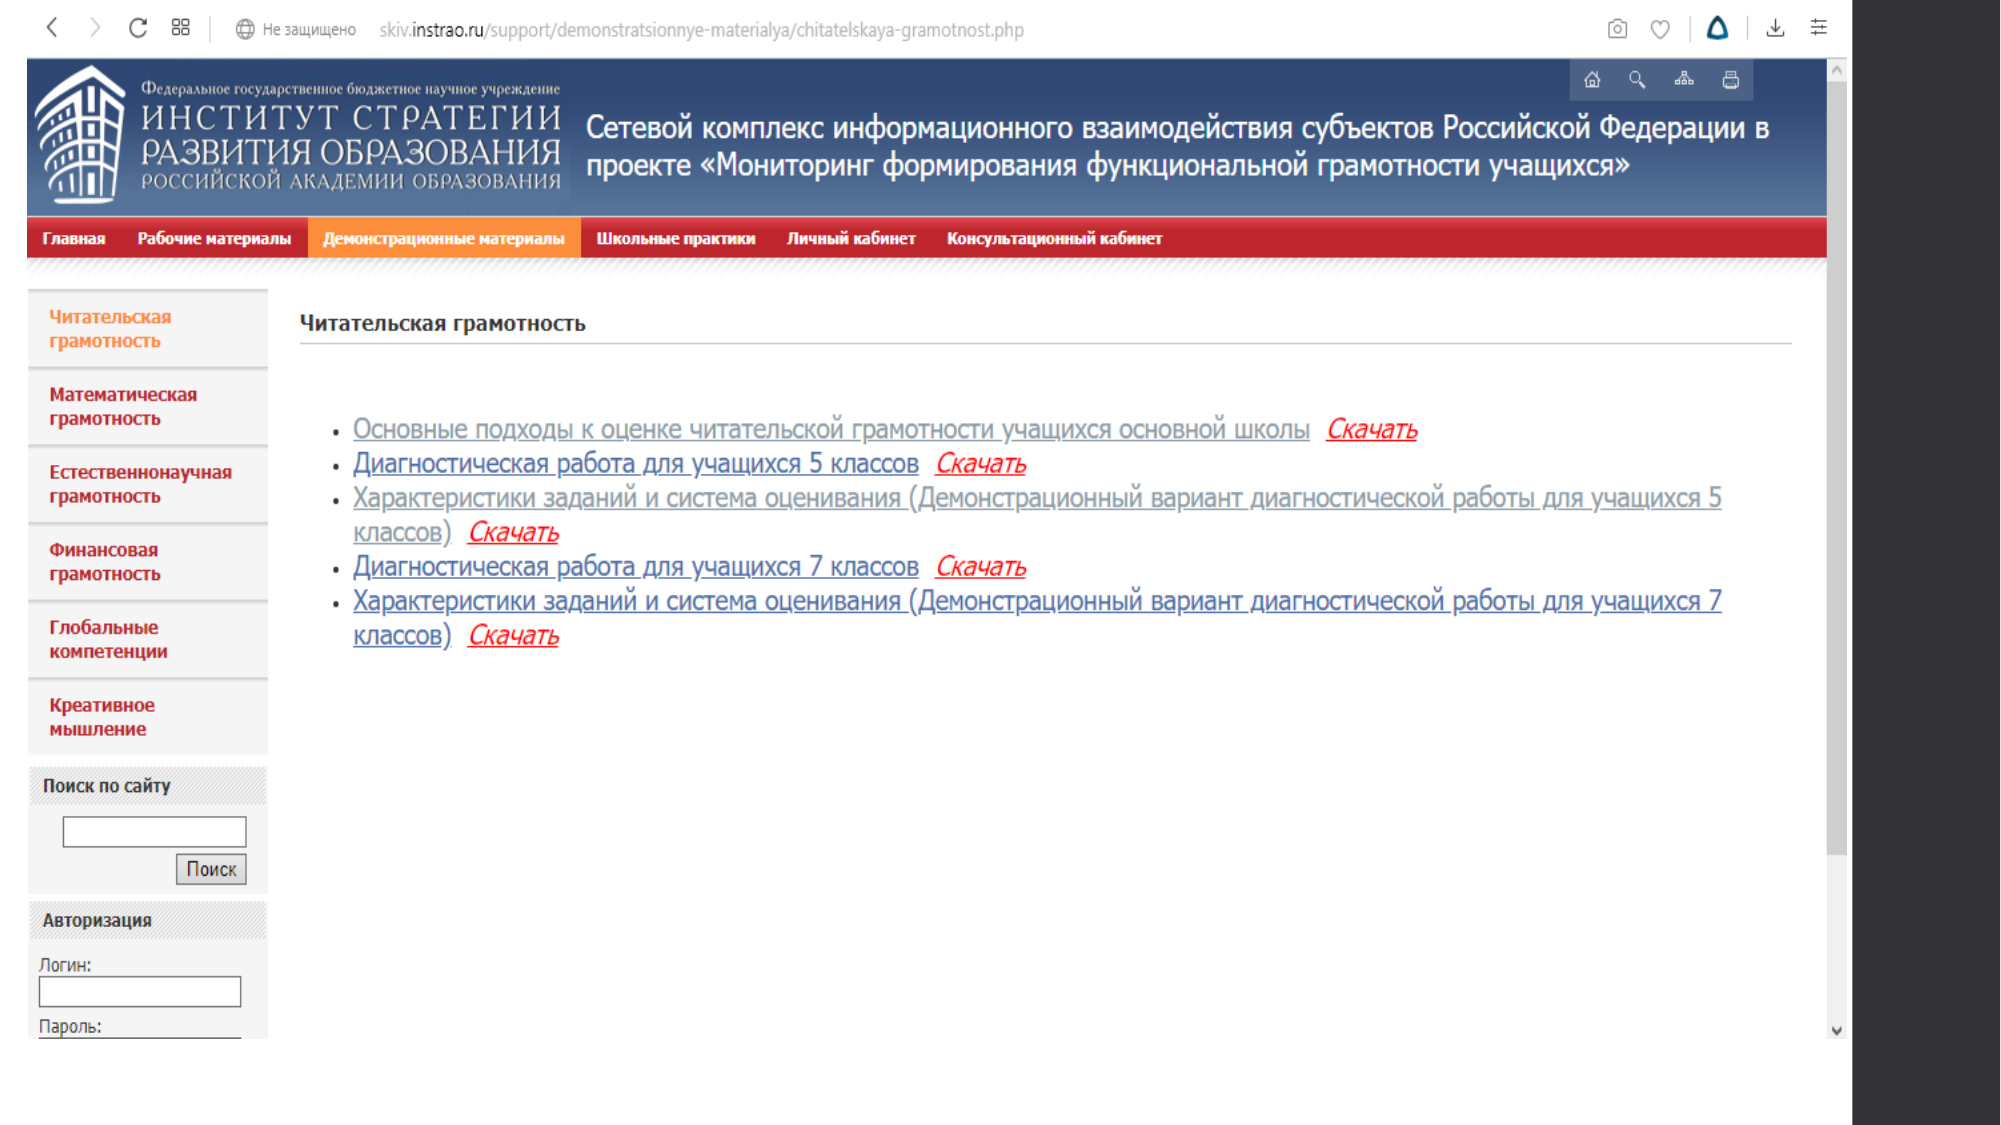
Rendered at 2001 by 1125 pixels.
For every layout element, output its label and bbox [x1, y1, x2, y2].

picture [27, 4, 1847, 1039]
